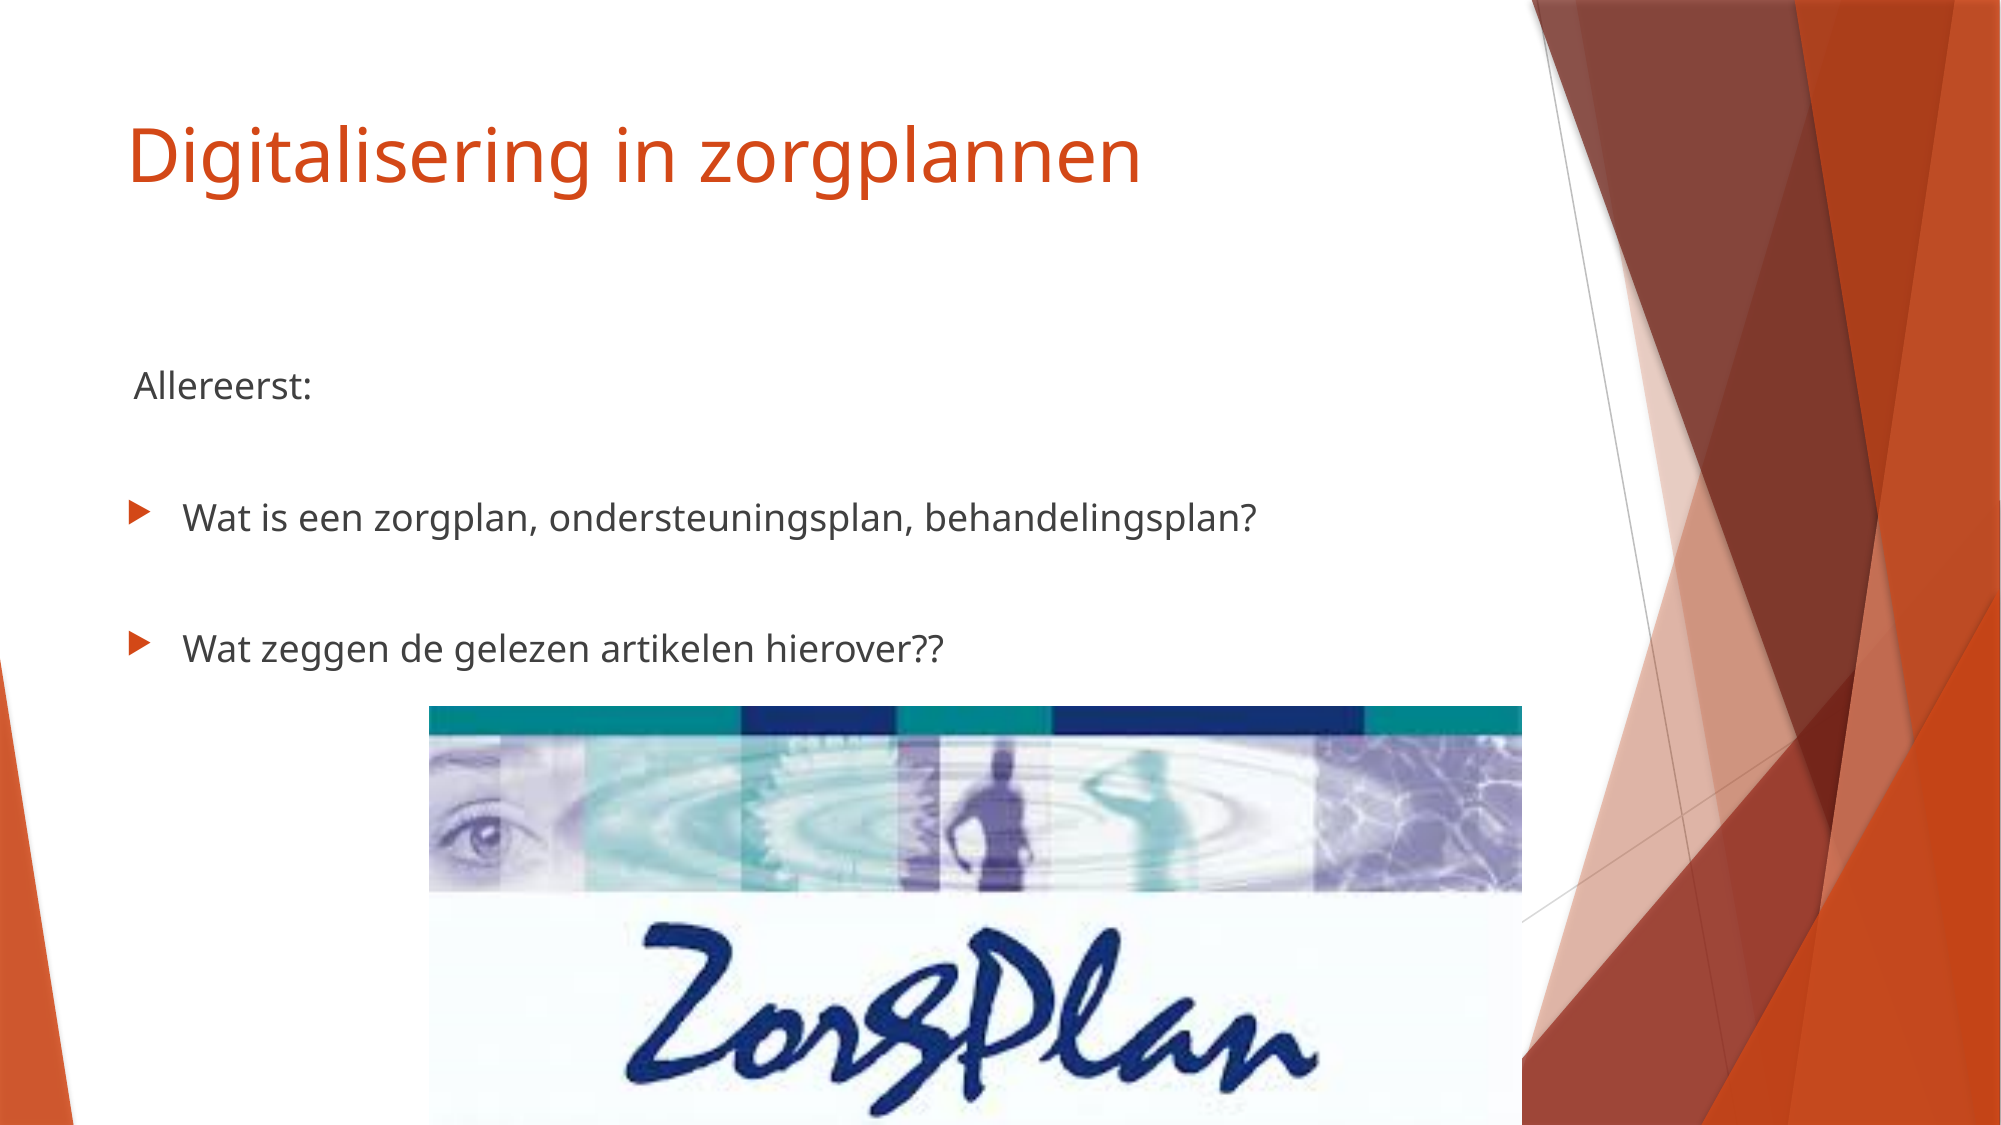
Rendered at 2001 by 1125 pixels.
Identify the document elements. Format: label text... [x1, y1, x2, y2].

title Digitalisering in zorgplannen [111, 99, 1522, 317]
picture [429, 706, 1522, 1125]
list Allereerst: Wat is een zorgplan, ondersteuningsplan, behandelingsplan? Wat zeggen de gelezen artikelen hierover?? [111, 354, 1522, 992]
